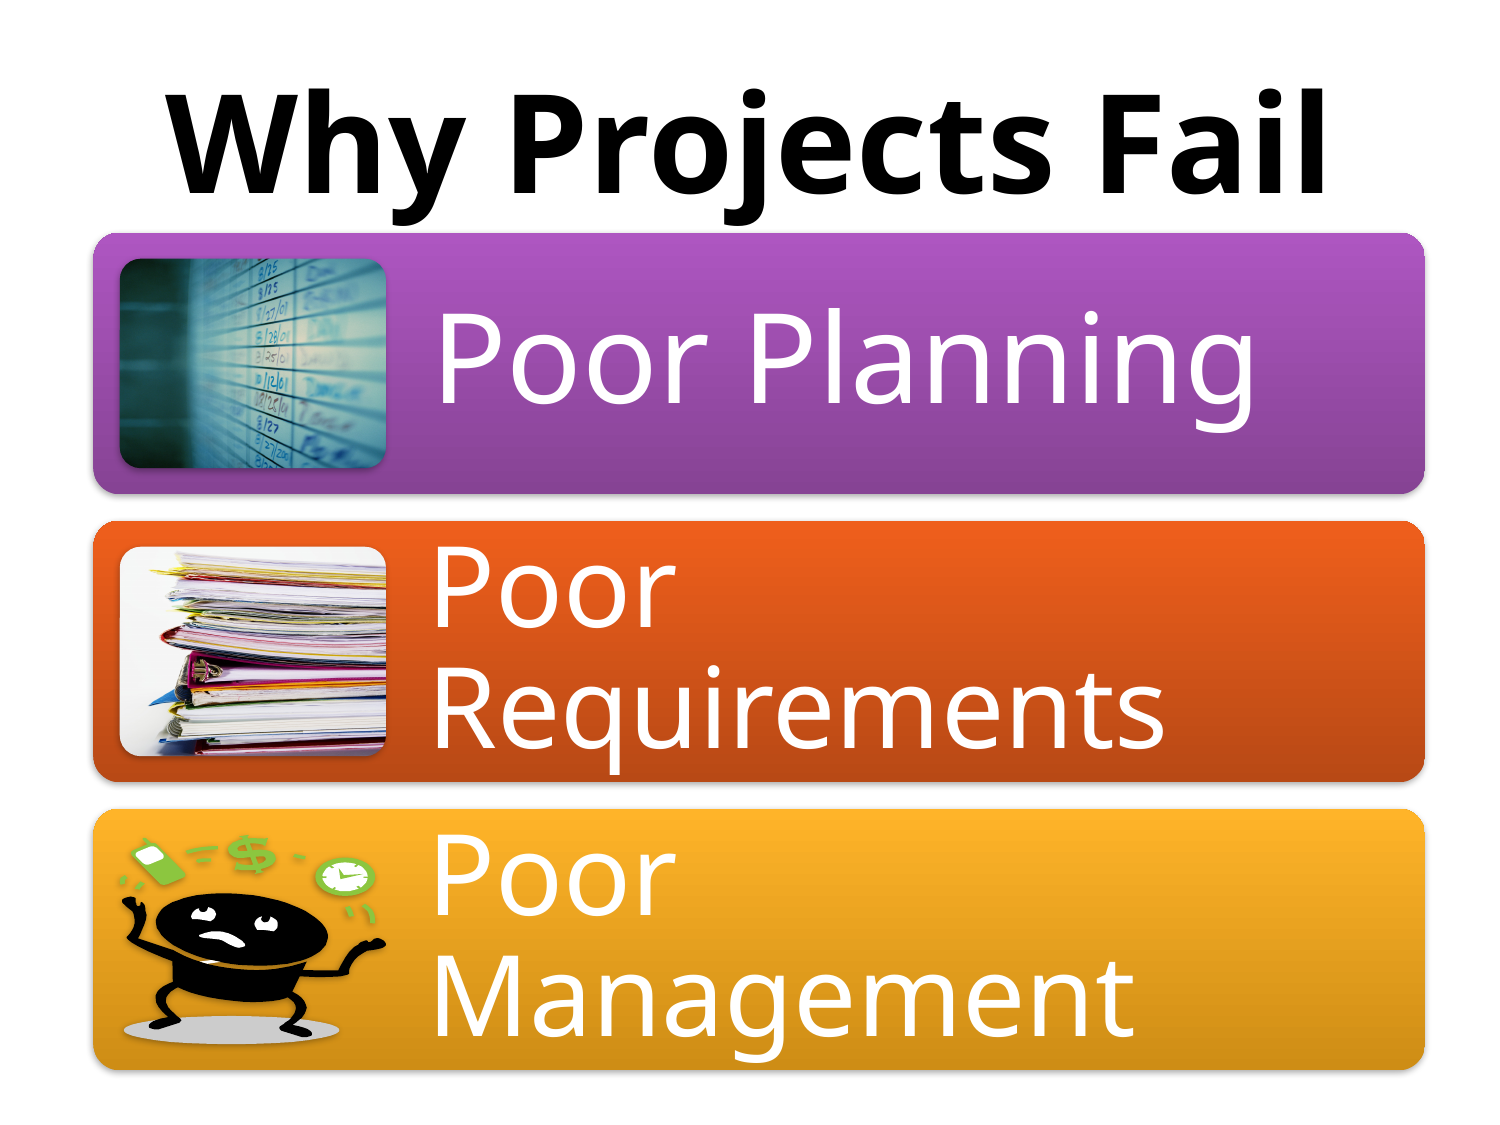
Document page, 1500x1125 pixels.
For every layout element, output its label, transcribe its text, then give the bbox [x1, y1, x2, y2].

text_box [93, 232, 1426, 832]
title Why Projects Fail [75, 45, 1425, 233]
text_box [93, 833, 1426, 1071]
